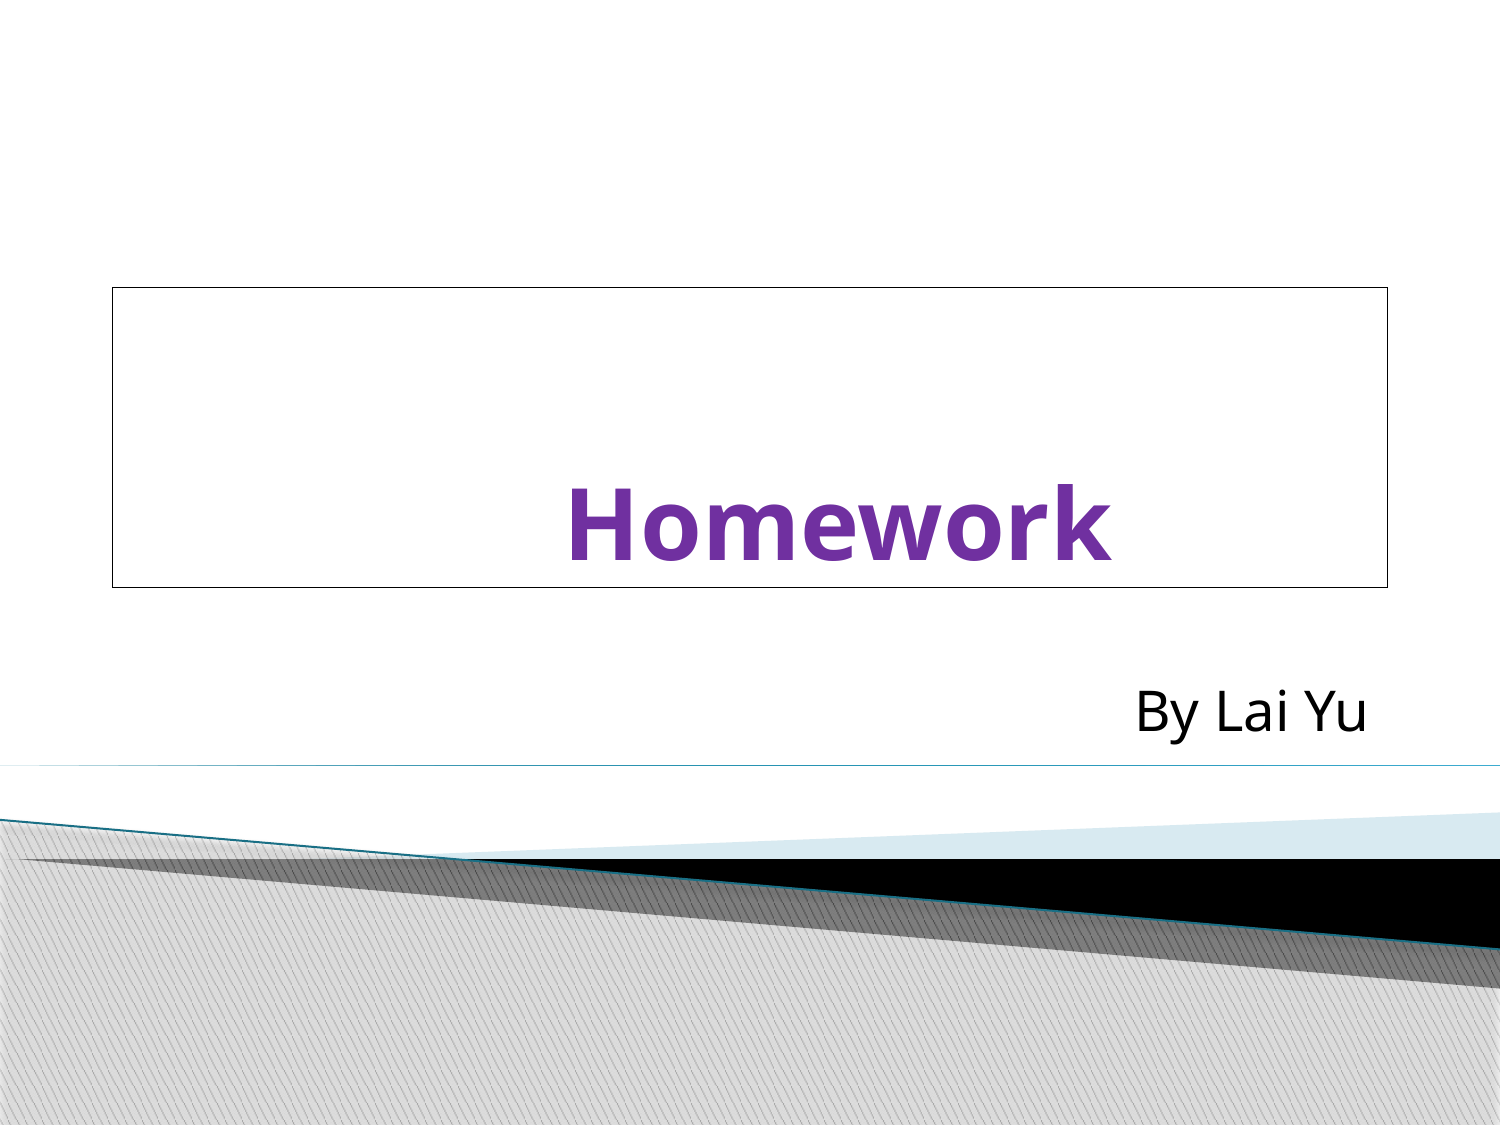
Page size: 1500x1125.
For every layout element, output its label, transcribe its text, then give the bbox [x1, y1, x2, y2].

subtitle By Lai Yu [112, 592, 1388, 790]
title Homework [112, 287, 1388, 588]
picture [5, 859, 1500, 989]
